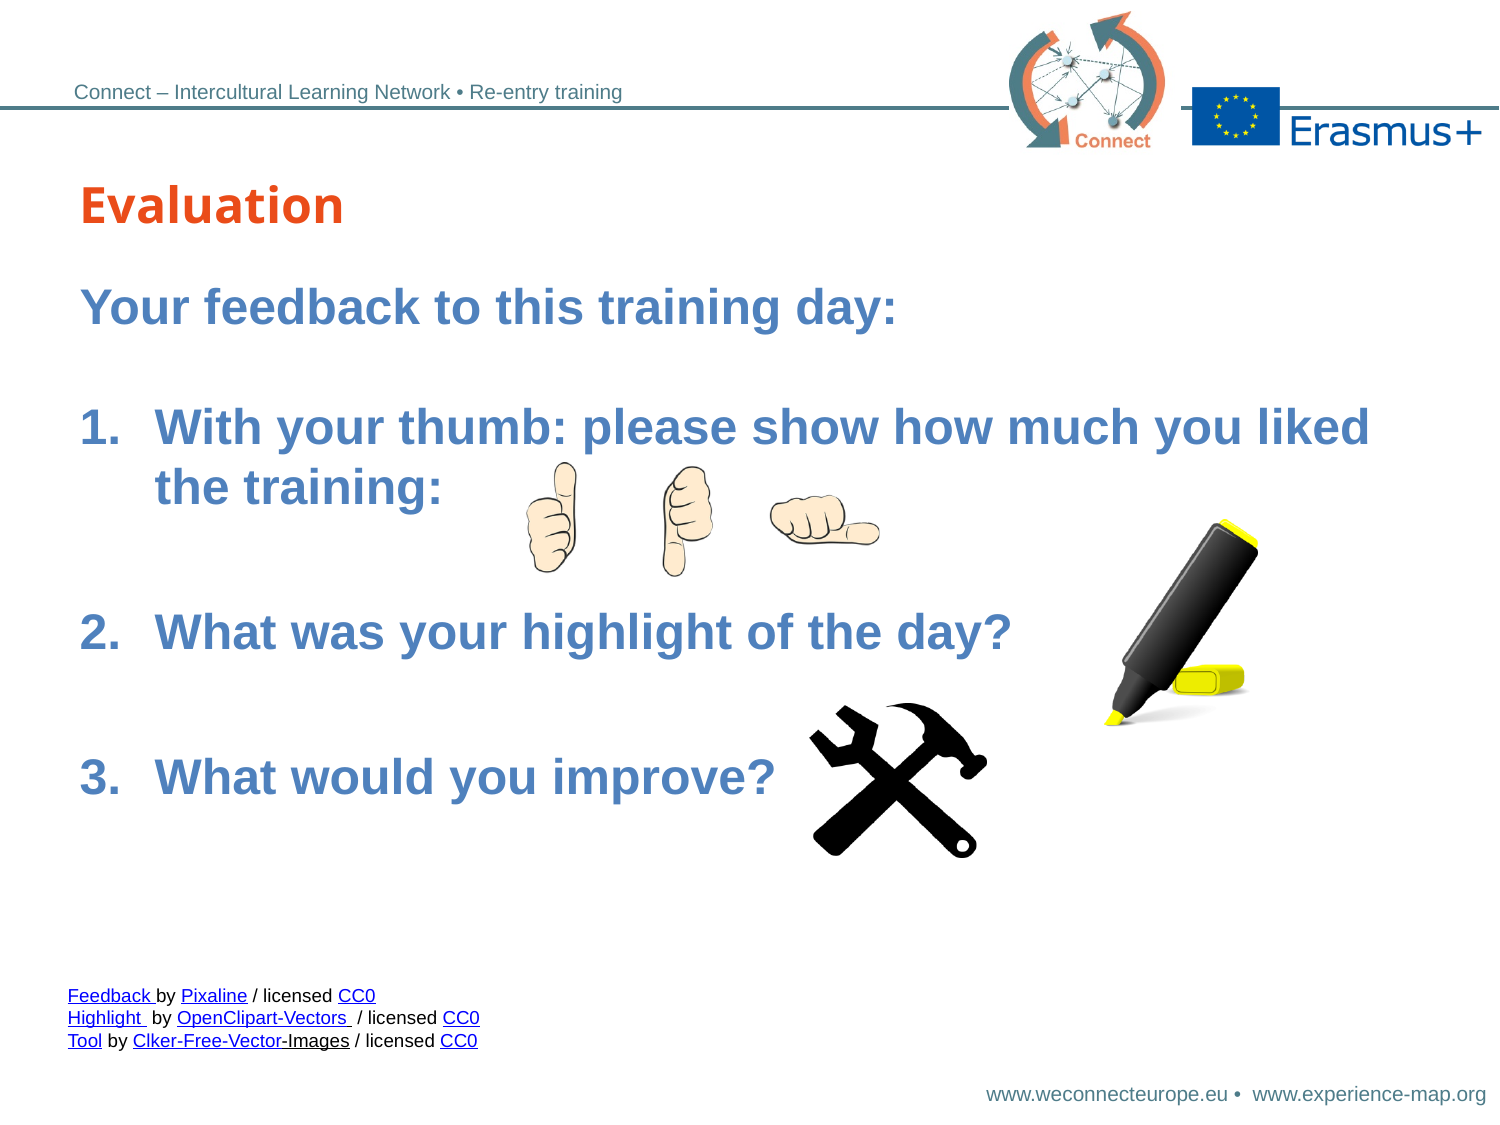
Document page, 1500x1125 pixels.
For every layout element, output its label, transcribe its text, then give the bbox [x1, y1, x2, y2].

text_box Feedback by Pixaline / licensed CC0 Highlight by OpenClipart-Vectors / licensed CC0 Tool by Clker-Free-Vector-Images / licensed CC0 [53, 975, 1128, 1059]
text_box Evaluation [64, 166, 1436, 241]
picture [1009, 11, 1498, 162]
text_box Your feedback to this training day: With your thumb: please show how much you liked the training: What was your highlight of the day? What would you improve? [64, 267, 1434, 812]
picture [808, 703, 987, 859]
picture [502, 462, 880, 583]
picture [1104, 519, 1258, 727]
